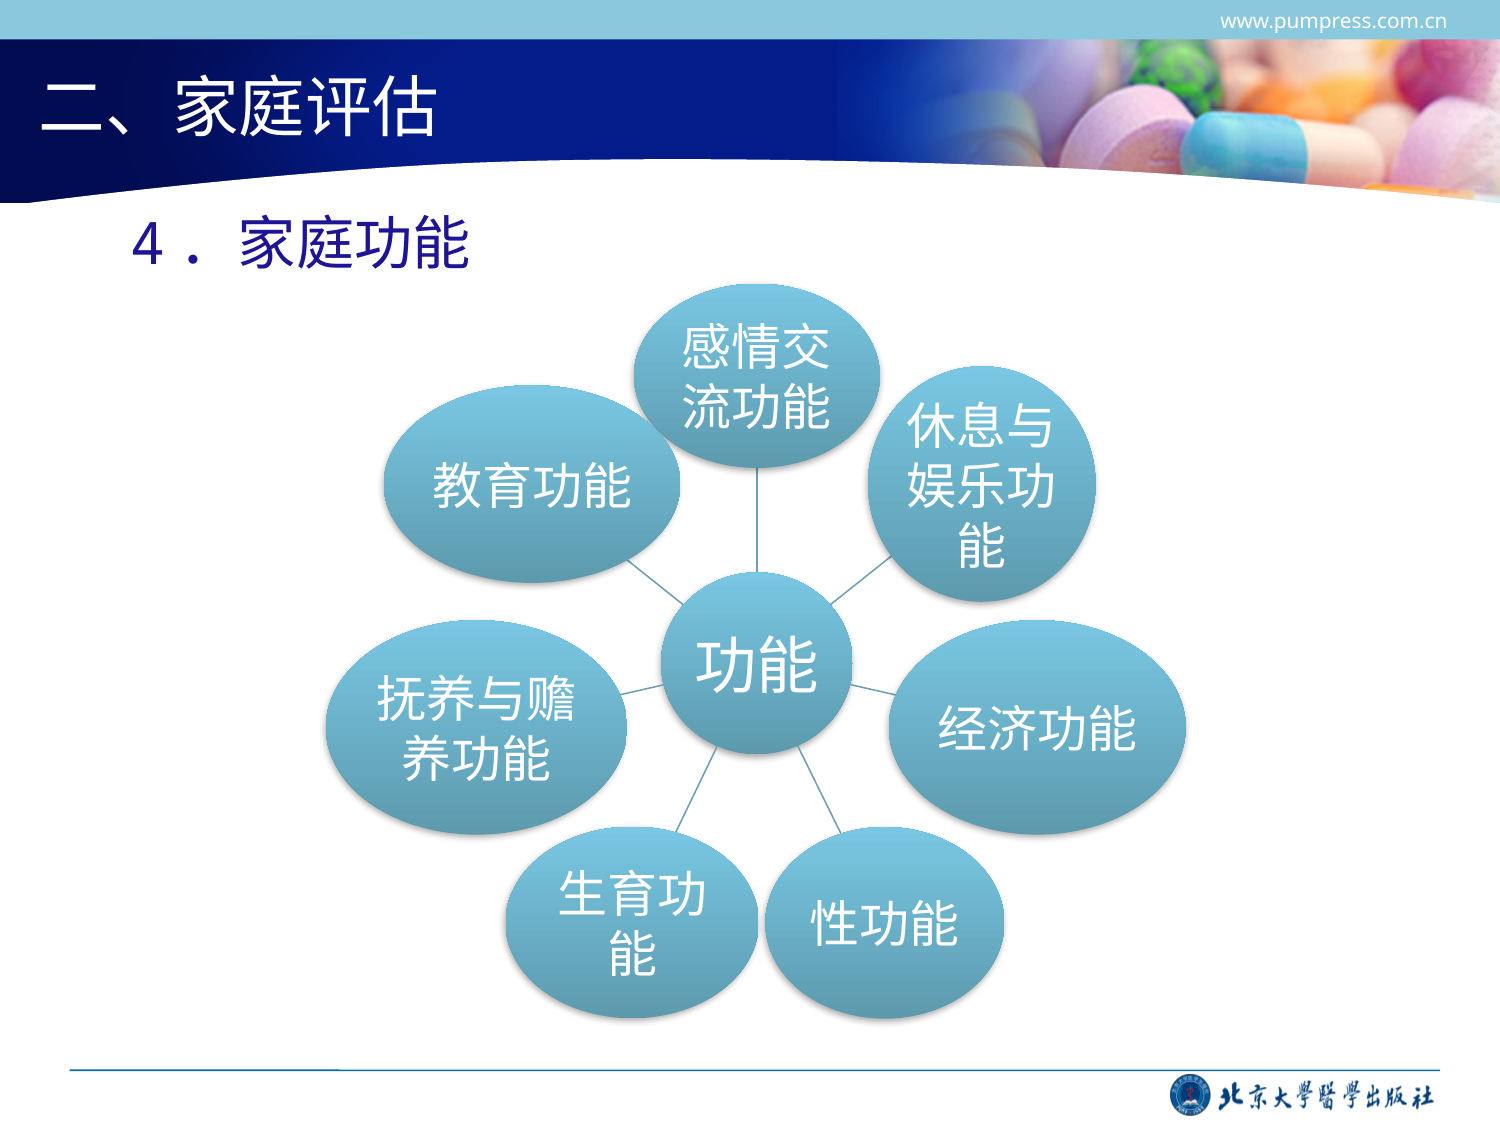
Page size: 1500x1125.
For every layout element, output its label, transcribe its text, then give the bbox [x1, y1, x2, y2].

picture [1170, 1074, 1436, 1118]
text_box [88, 278, 1424, 1024]
title 二、家庭评估 [23, 58, 1349, 152]
list 4．家庭功能 [49, 198, 1463, 1026]
picture [0, 40, 1500, 203]
slide_number www.pumpress.com.cn [1024, 0, 1463, 38]
